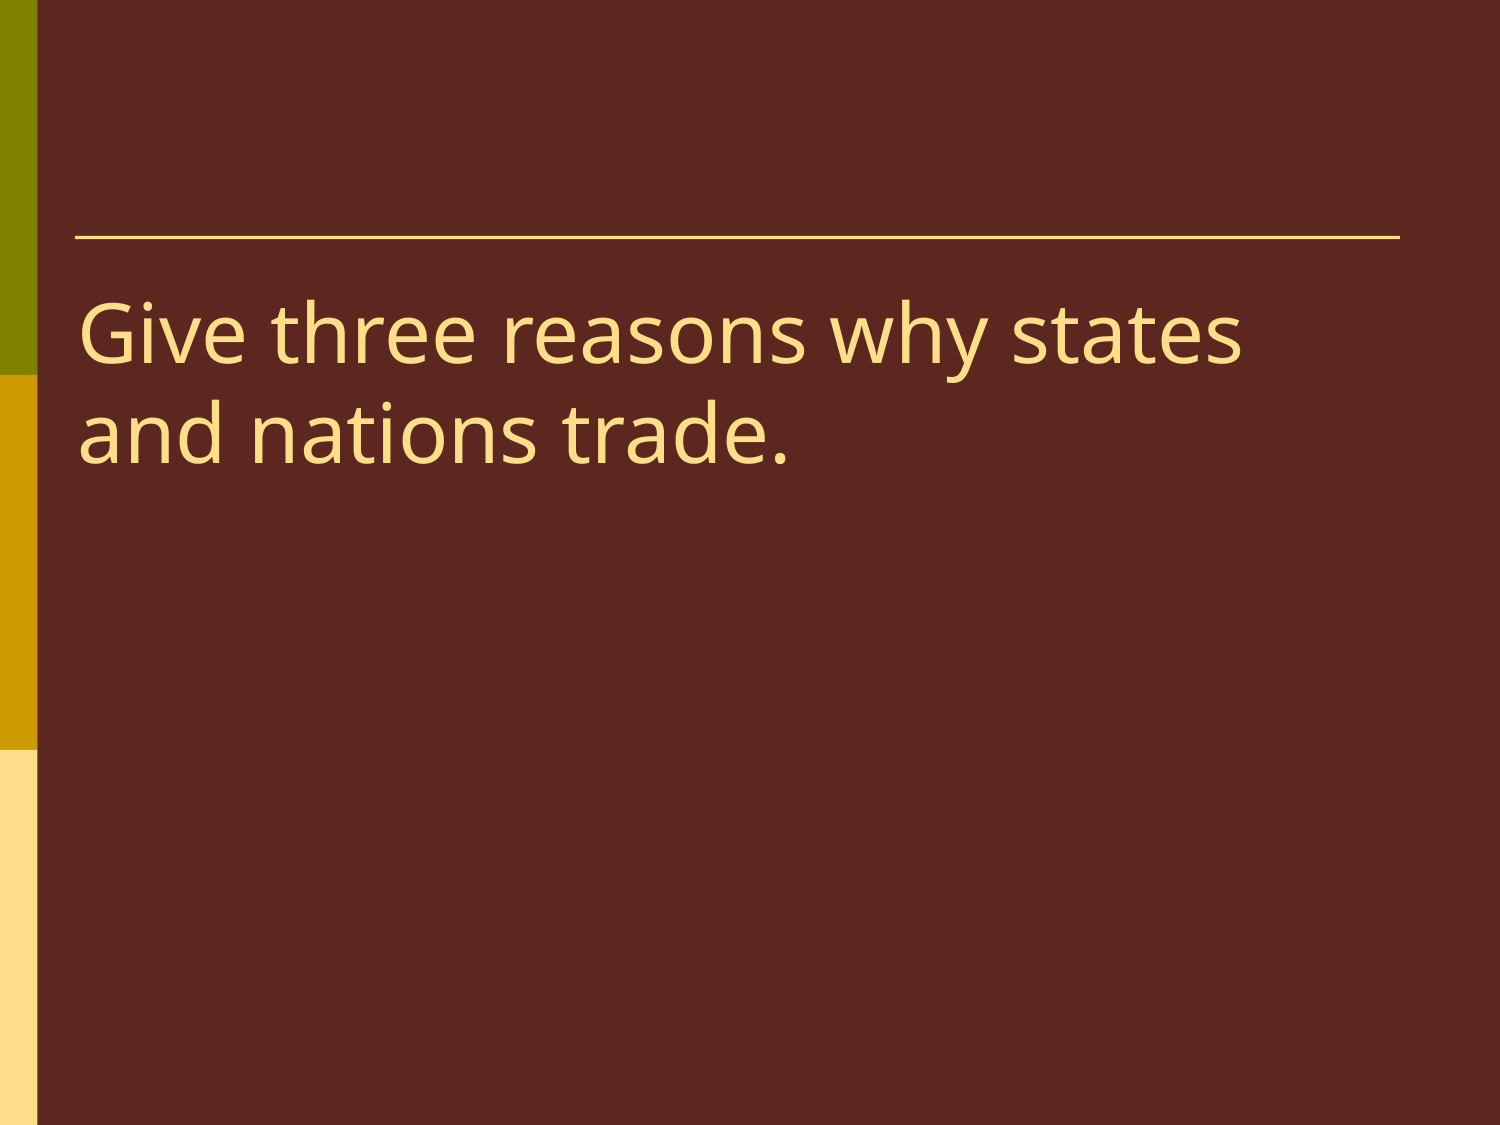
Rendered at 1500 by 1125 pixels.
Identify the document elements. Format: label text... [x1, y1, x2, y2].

title Give three reasons why states and nations trade. [62, 299, 1413, 488]
